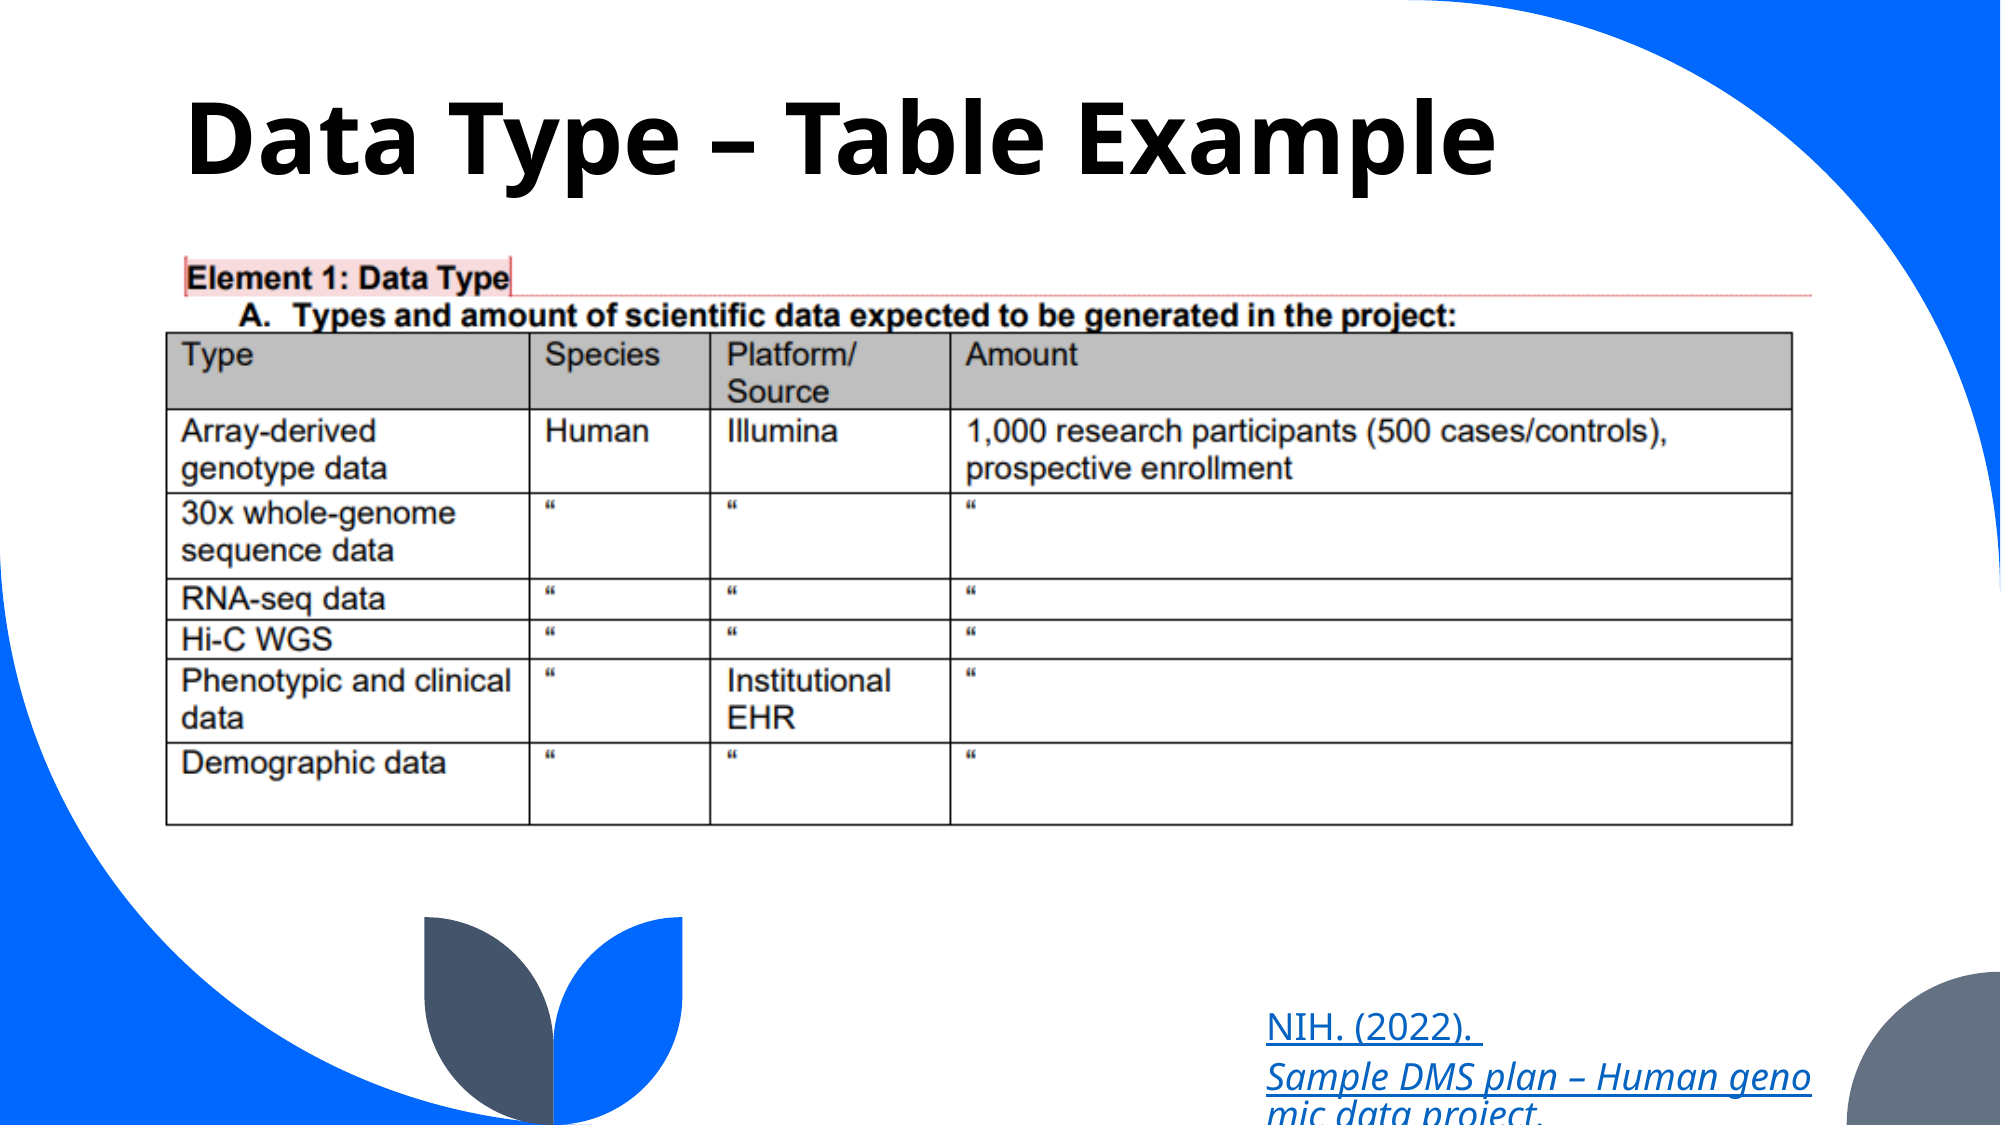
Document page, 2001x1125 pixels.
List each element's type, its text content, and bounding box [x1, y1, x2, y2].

text_box NIH. (2022). Sample DMS plan – Human genomic data project. [1251, 995, 1838, 1112]
picture [125, 228, 1812, 843]
title Data Type – Table Example [168, 76, 1773, 204]
